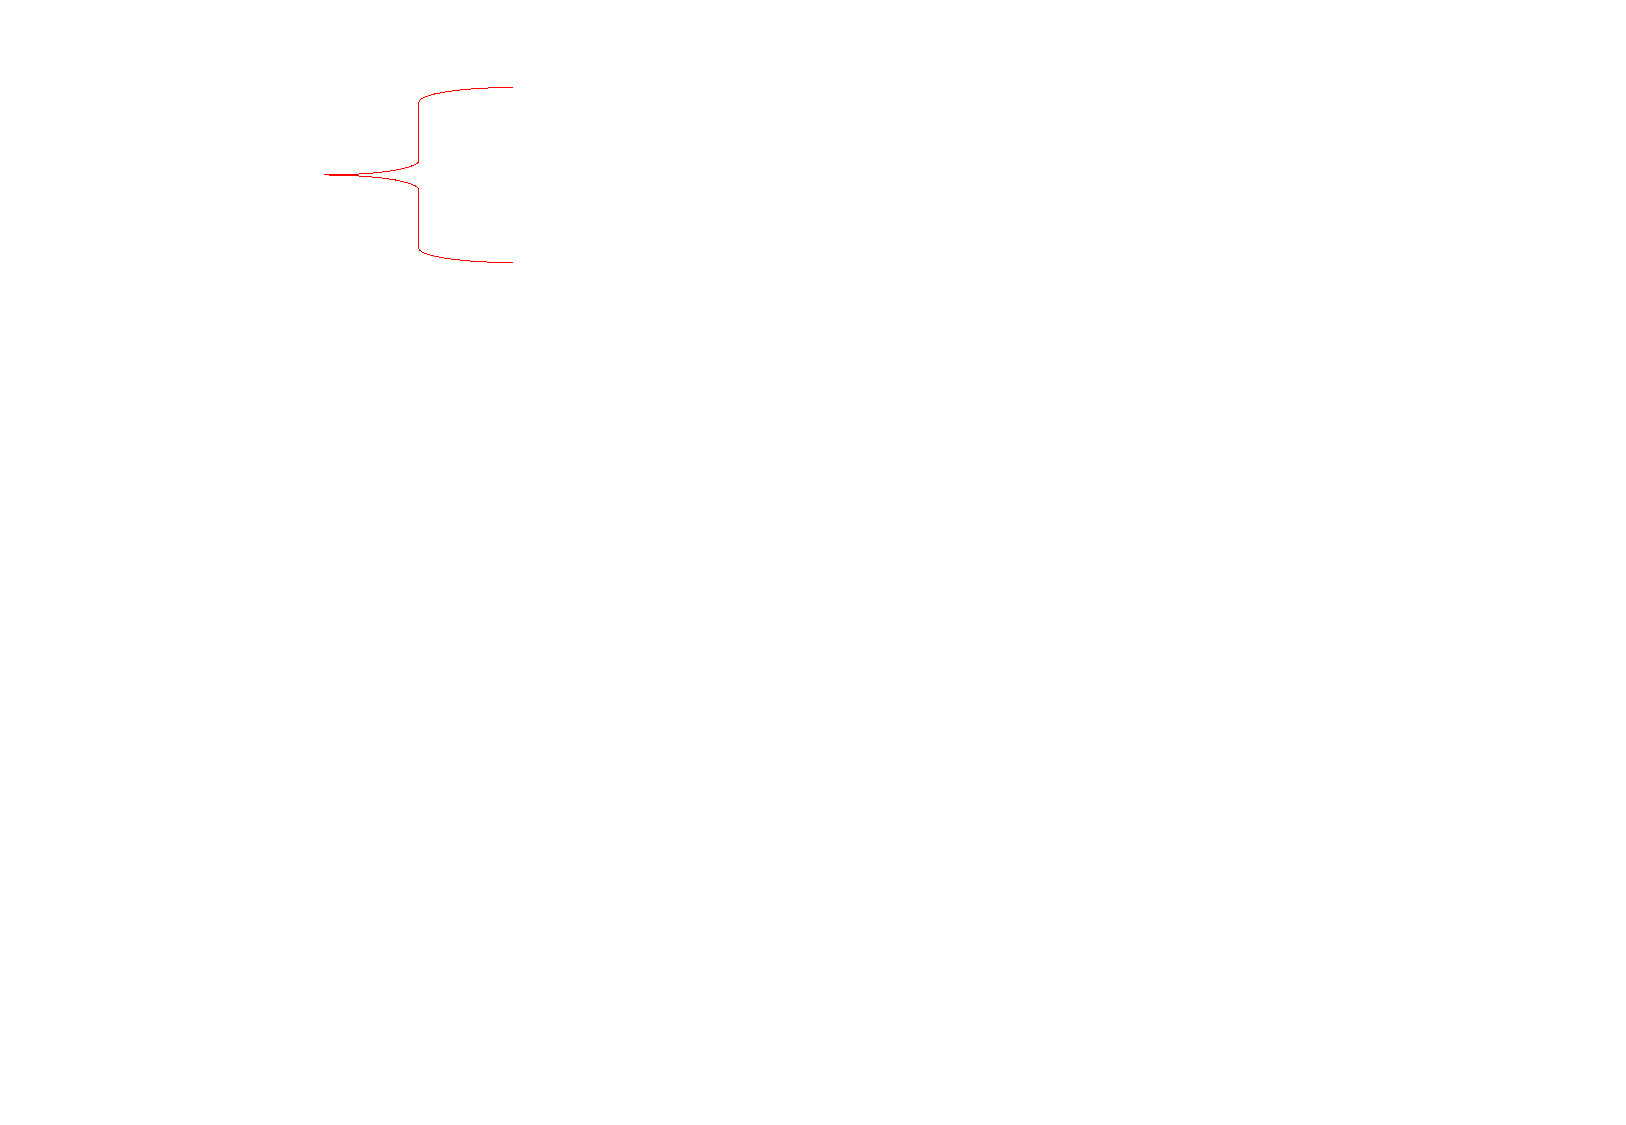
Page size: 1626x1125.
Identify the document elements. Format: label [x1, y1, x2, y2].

text_box [324, 87, 513, 263]
